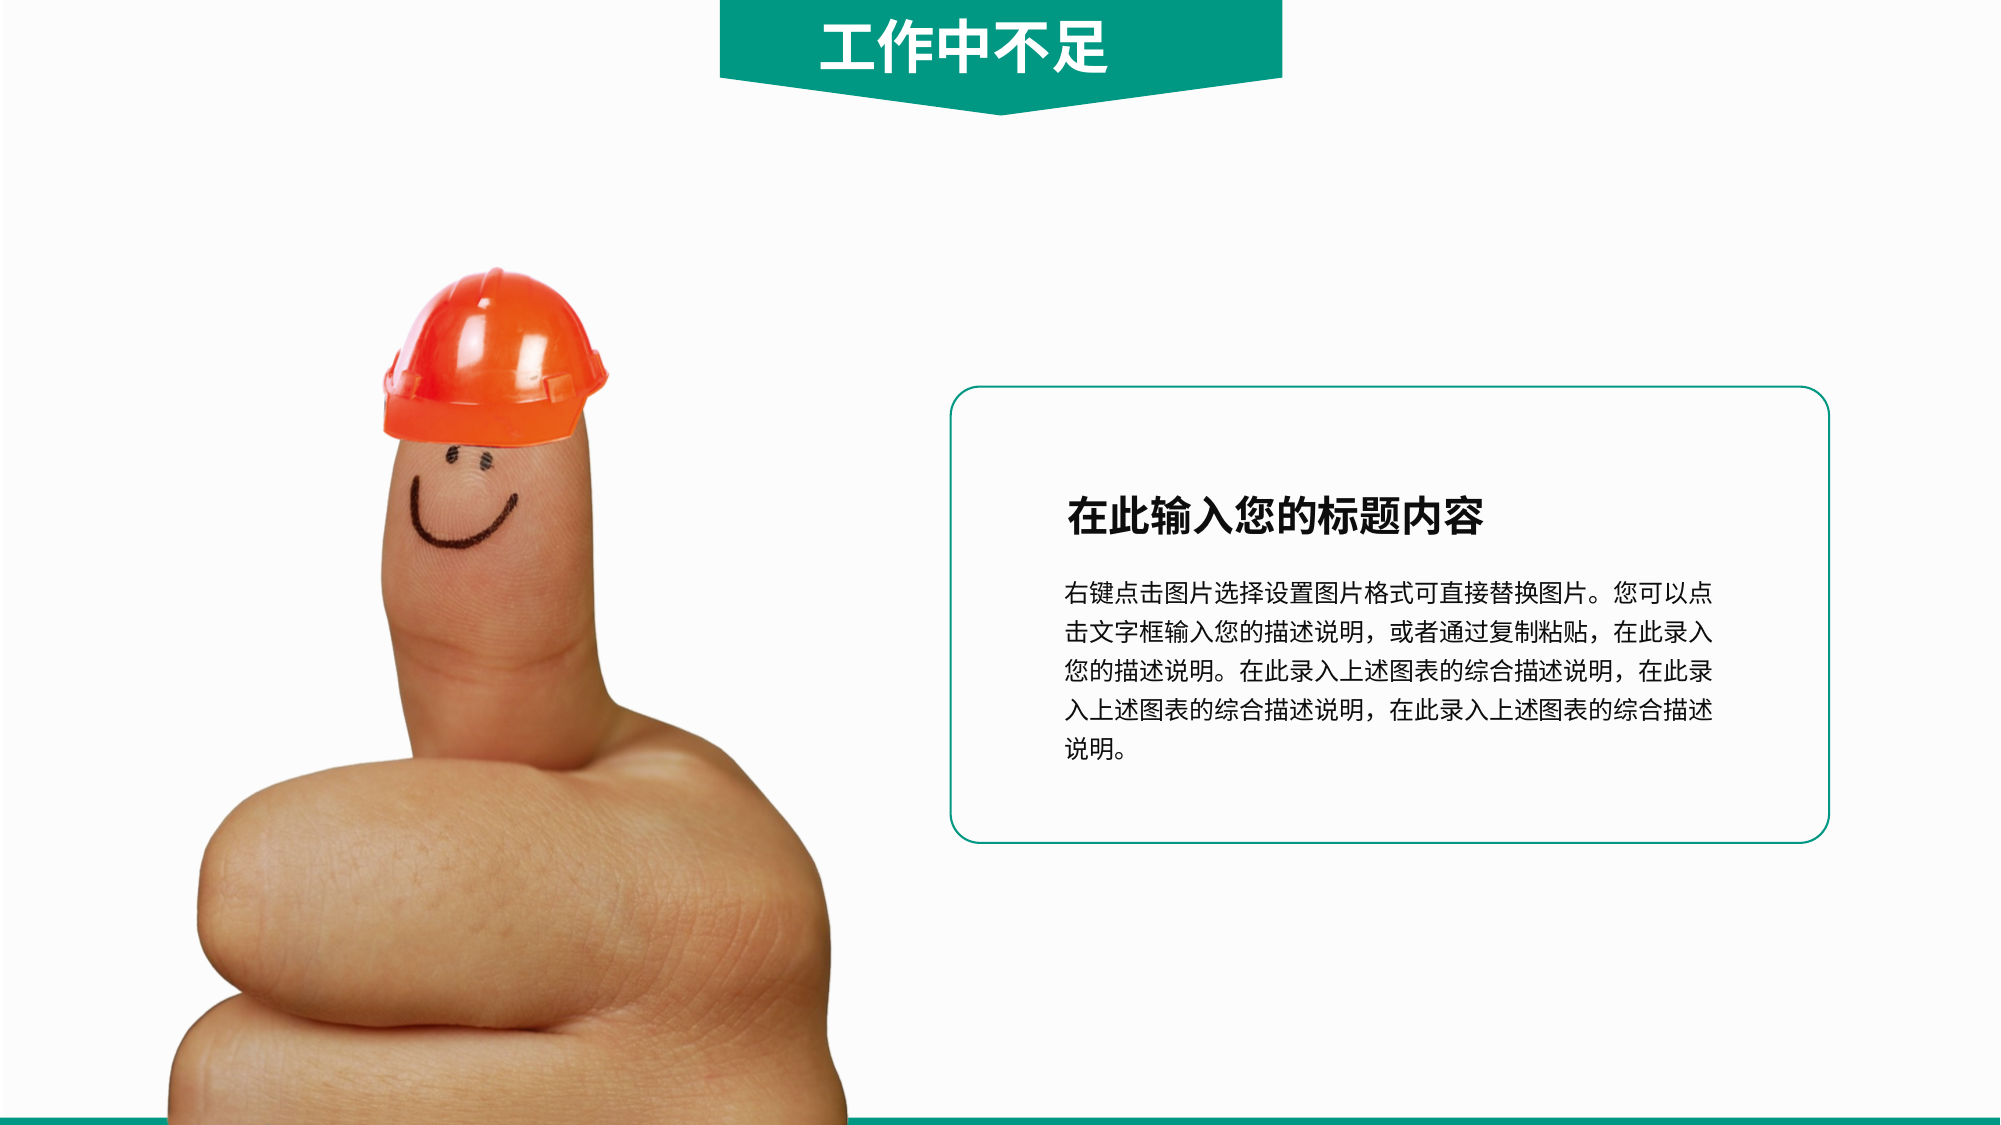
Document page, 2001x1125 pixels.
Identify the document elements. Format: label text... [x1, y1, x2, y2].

text_box 右键点击图片选择设置图片格式可直接替换图片。您可以点击文字框输入您的描述说明，或者通过复制粘贴，在此录入您的描述说明。在此录入上述图表的综合描述说明，在此录入上述图表的综合描述说明，在此录入上述图表的综合描述说明。 [1052, 562, 1734, 769]
text_box [136, 234, 871, 1125]
text_box [0, 1116, 136, 1125]
text_box 工作中不足 [818, 2, 1191, 88]
text_box [871, 1116, 2000, 1125]
text_box [949, 385, 1831, 844]
text_box [718, 0, 1284, 117]
text_box 在此输入您的标题内容 [1052, 482, 1556, 548]
